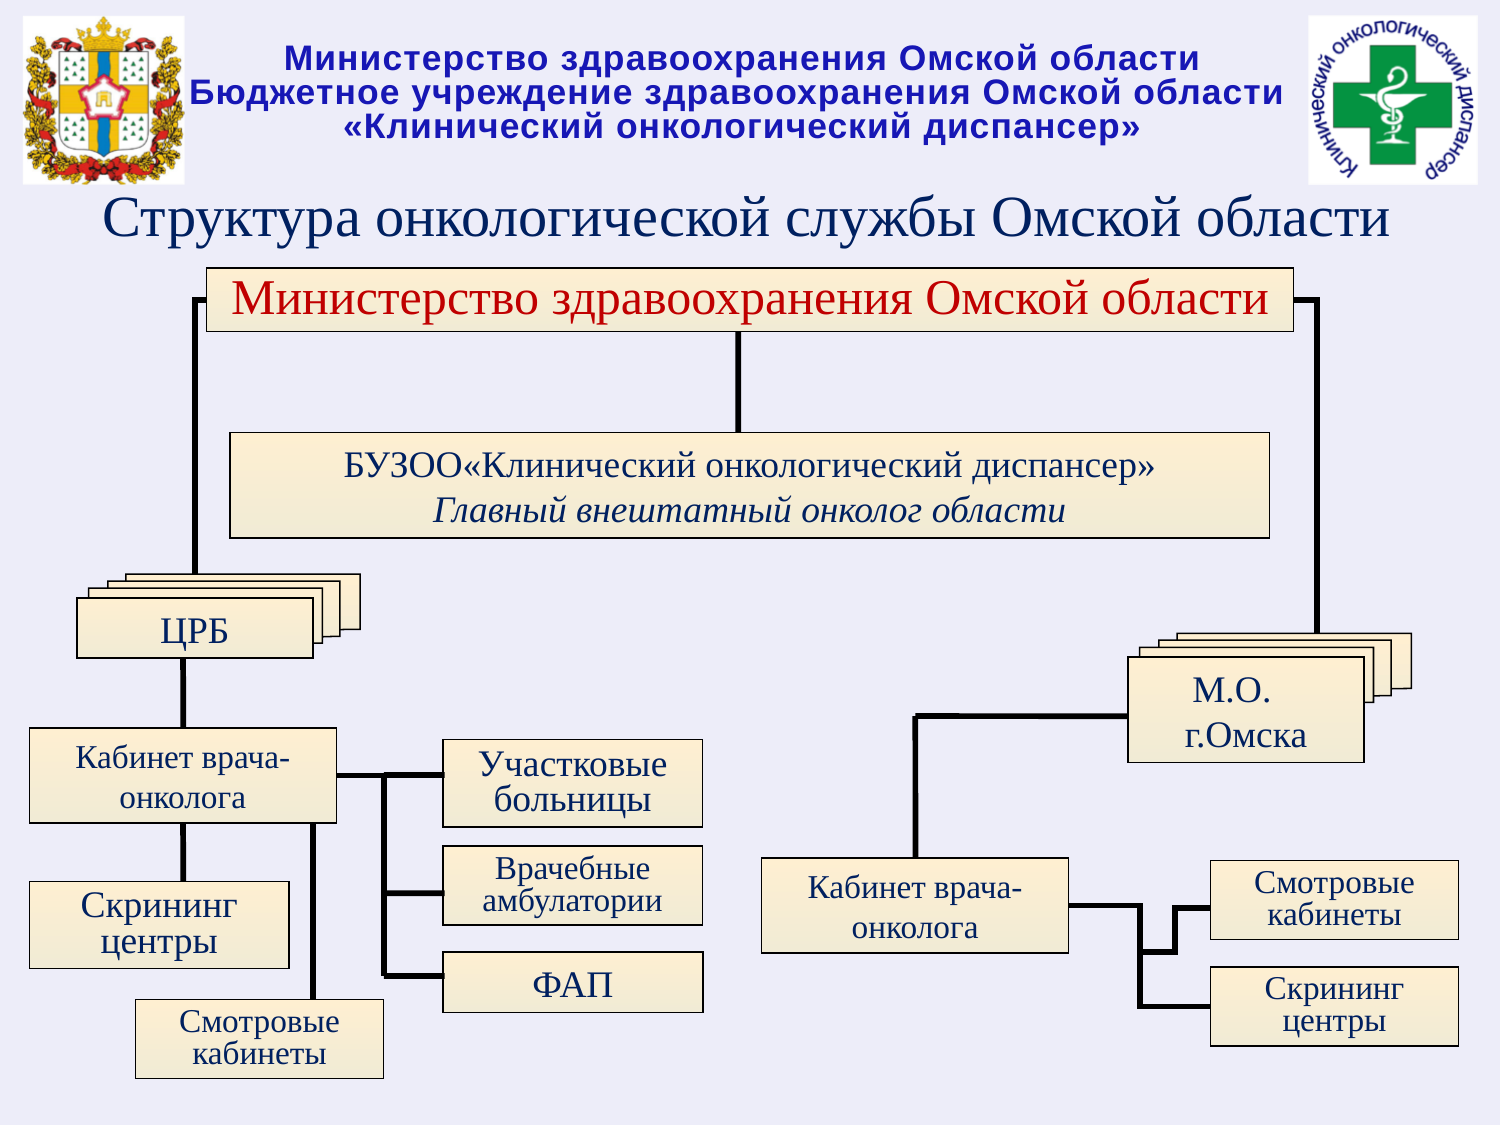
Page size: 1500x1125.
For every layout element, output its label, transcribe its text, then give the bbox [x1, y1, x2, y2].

text_box Структура онкологической службы Омской области [0, 190, 1500, 255]
text_box Участковые больницы [442, 739, 703, 827]
text_box Смотровые кабинеты [135, 999, 384, 1079]
text_box Скрининг центры [29, 881, 290, 969]
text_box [1139, 907, 1211, 953]
text_box Смотровые кабинеты [1210, 860, 1459, 940]
text_box Кабинет врача-онколога [761, 857, 1069, 953]
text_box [76, 573, 361, 660]
text_box БУЗОО«Клинический онкологический диспансер» Главный внештатный онколог области [230, 432, 1270, 538]
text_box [1293, 299, 1318, 634]
text_box ФАП [442, 952, 703, 1013]
text_box Скрининг центры [1210, 966, 1459, 1046]
text_box Врачебные амбулатории [442, 846, 703, 926]
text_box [336, 775, 385, 977]
text_box Кабинет врача-онколога [29, 727, 337, 823]
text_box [1127, 633, 1412, 764]
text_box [194, 299, 207, 575]
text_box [22, 15, 1478, 185]
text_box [1068, 905, 1211, 1008]
text_box Министерство здравоохранения Омской области [206, 268, 1294, 332]
